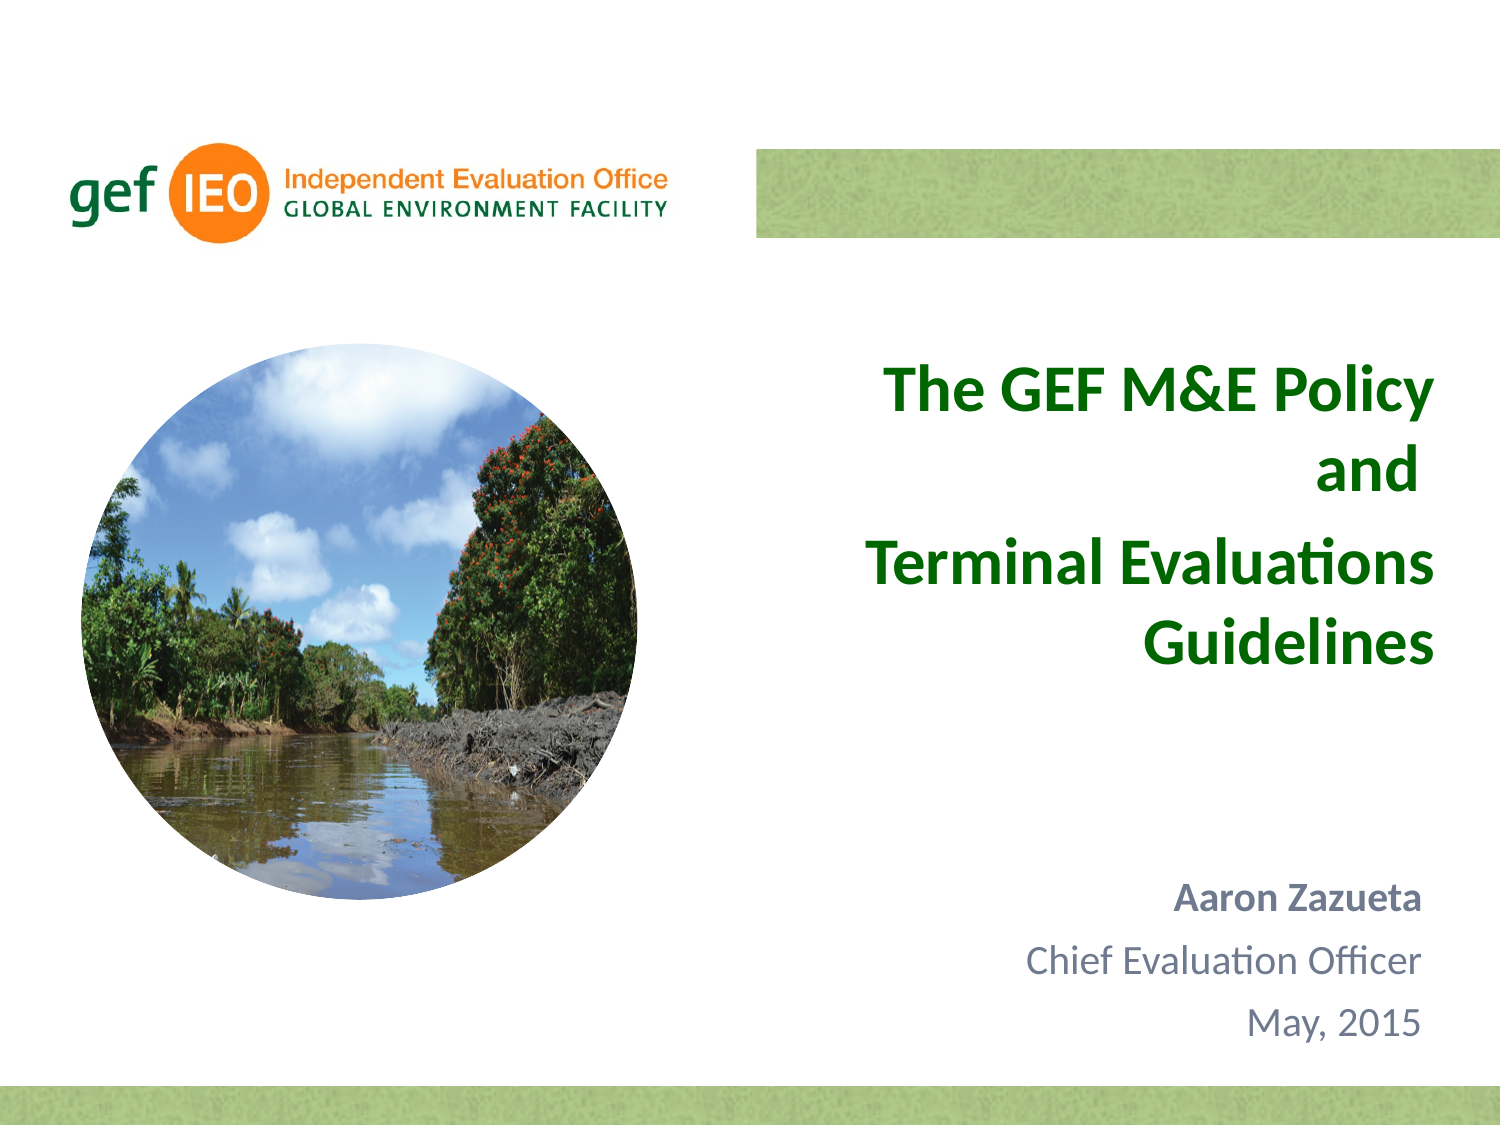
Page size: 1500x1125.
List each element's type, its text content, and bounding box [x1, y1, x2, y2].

list The GEF M&E Policy and Terminal Evaluations Guidelines [774, 337, 1450, 688]
picture [81, 343, 638, 900]
list May, 2015 [875, 987, 1438, 1038]
list Aaron Zazueta [875, 862, 1438, 913]
picture [65, 135, 675, 252]
list Chief Evaluation Officer [875, 924, 1438, 987]
